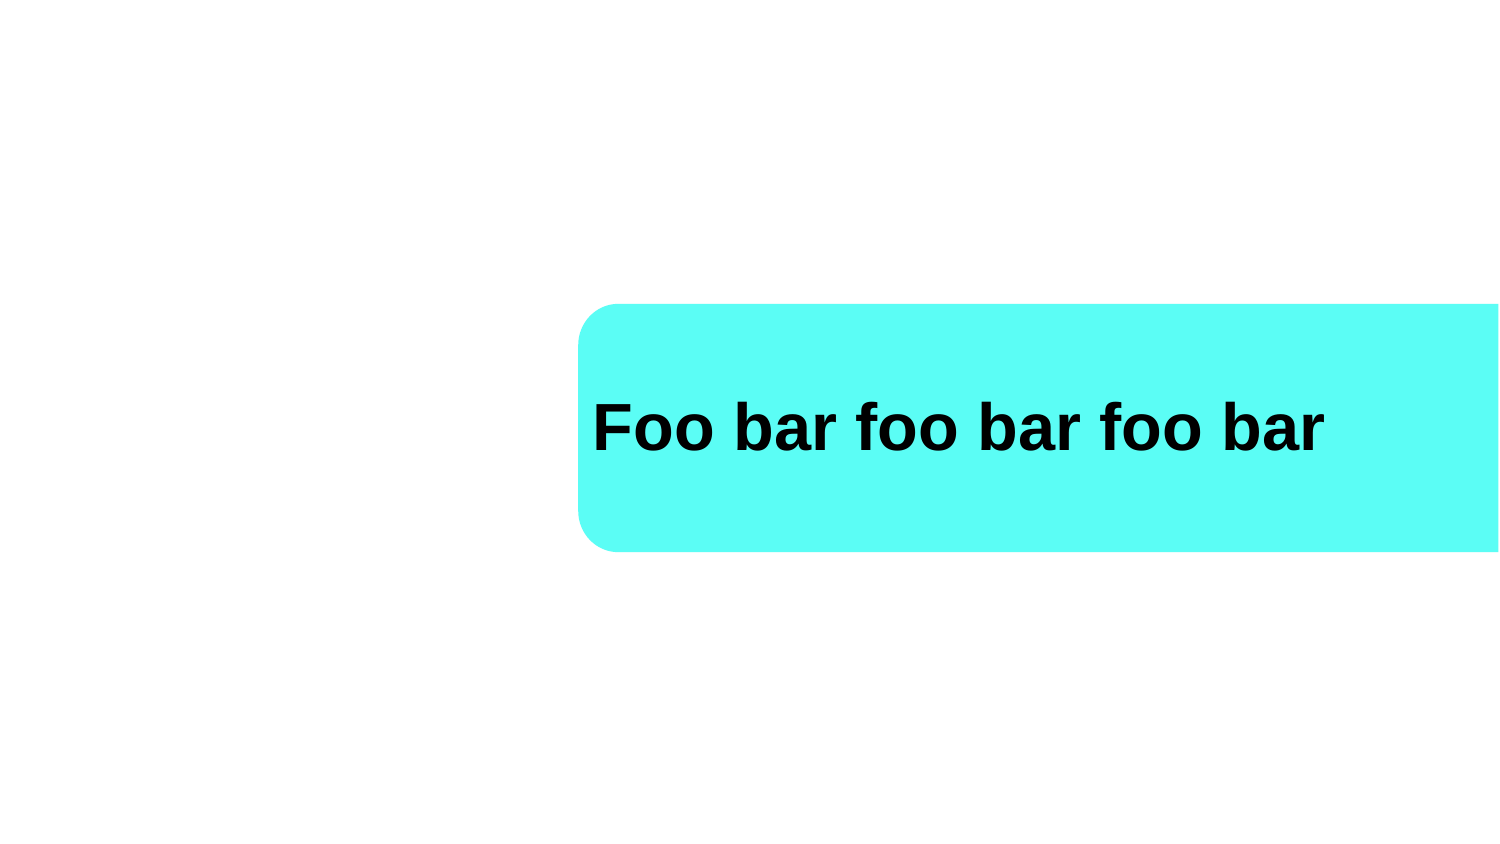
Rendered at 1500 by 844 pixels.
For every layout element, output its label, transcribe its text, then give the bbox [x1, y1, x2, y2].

text_box Foo bar foo bar foo bar [578, 303, 1499, 553]
